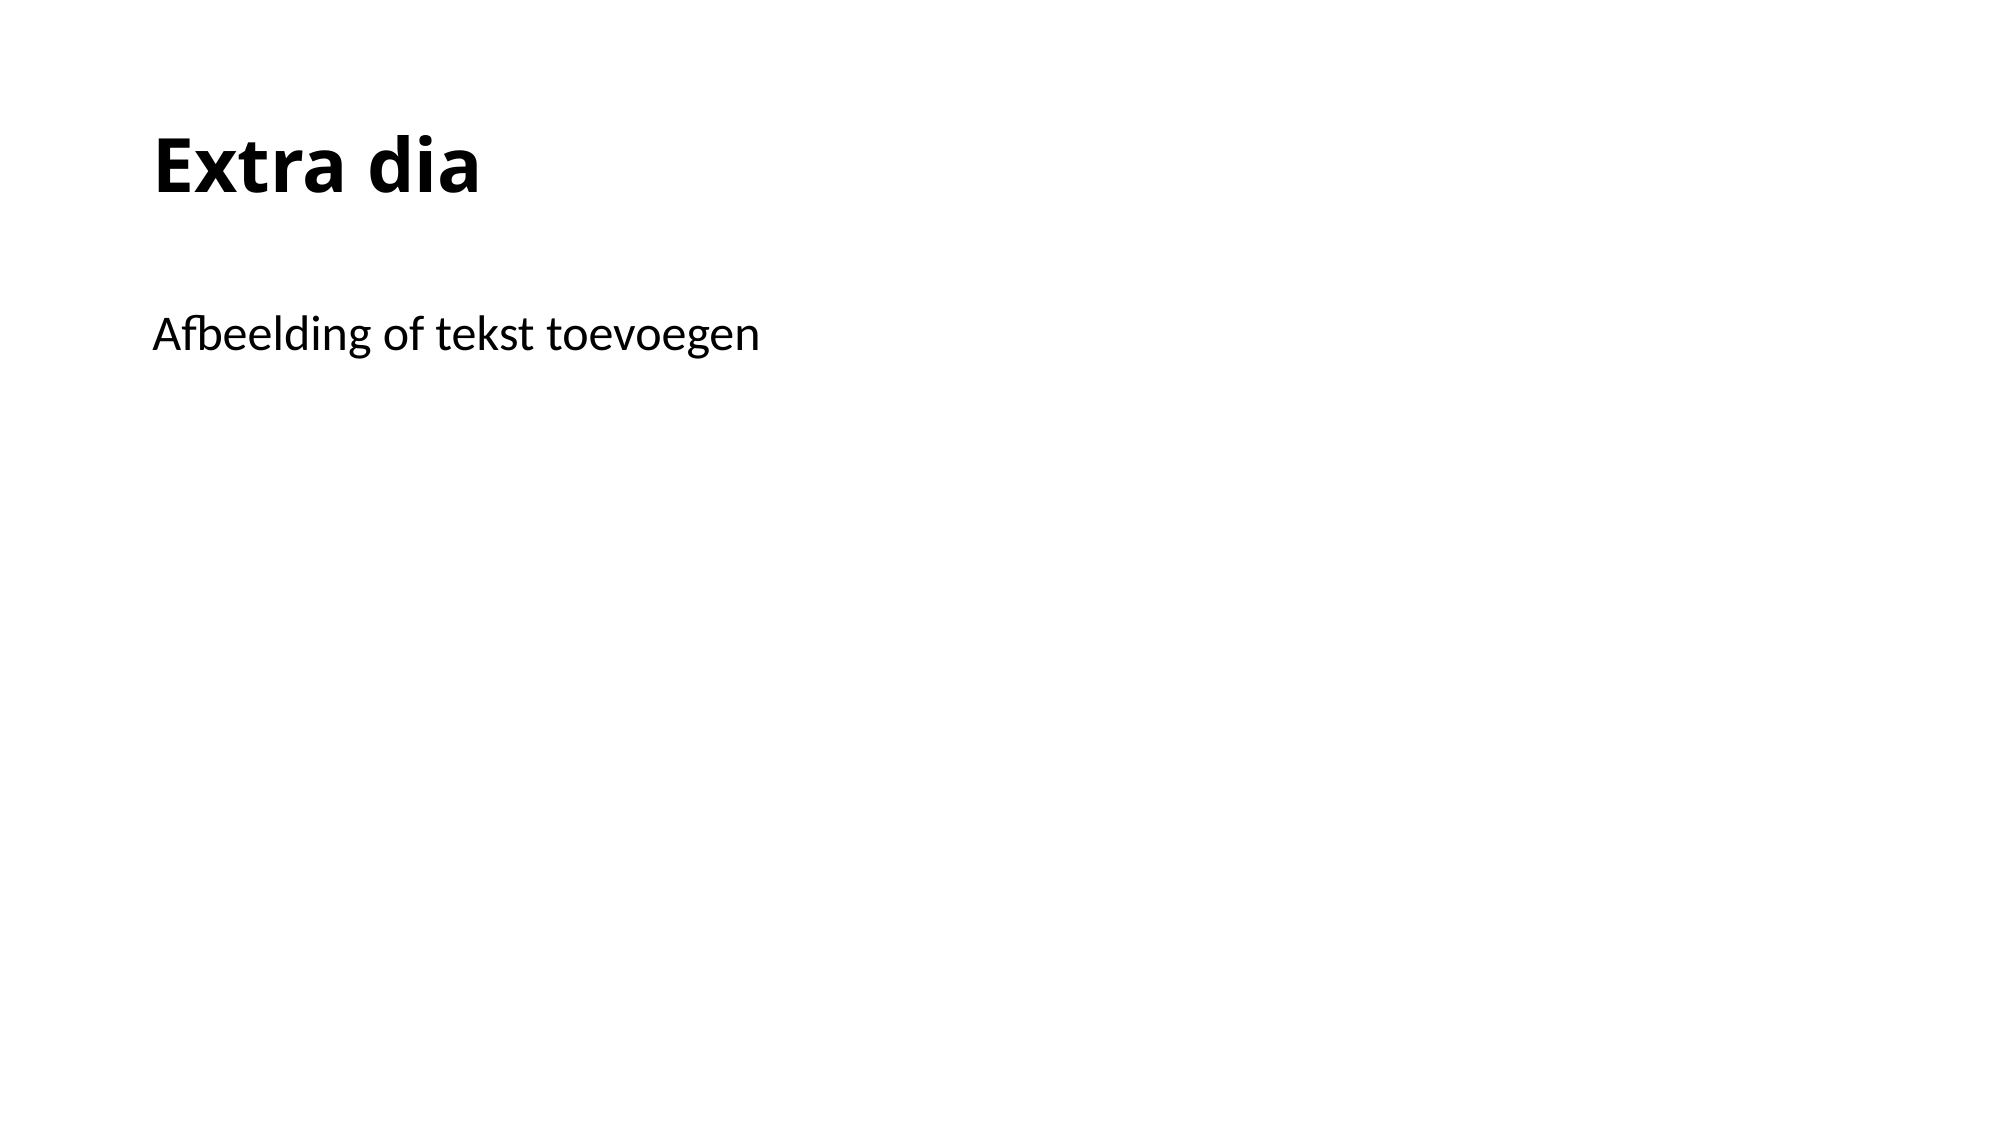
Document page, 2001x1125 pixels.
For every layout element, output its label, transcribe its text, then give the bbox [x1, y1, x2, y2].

list Afbeelding of tekst toevoegen [137, 299, 1863, 1014]
title Extra dia [137, 59, 1863, 278]
